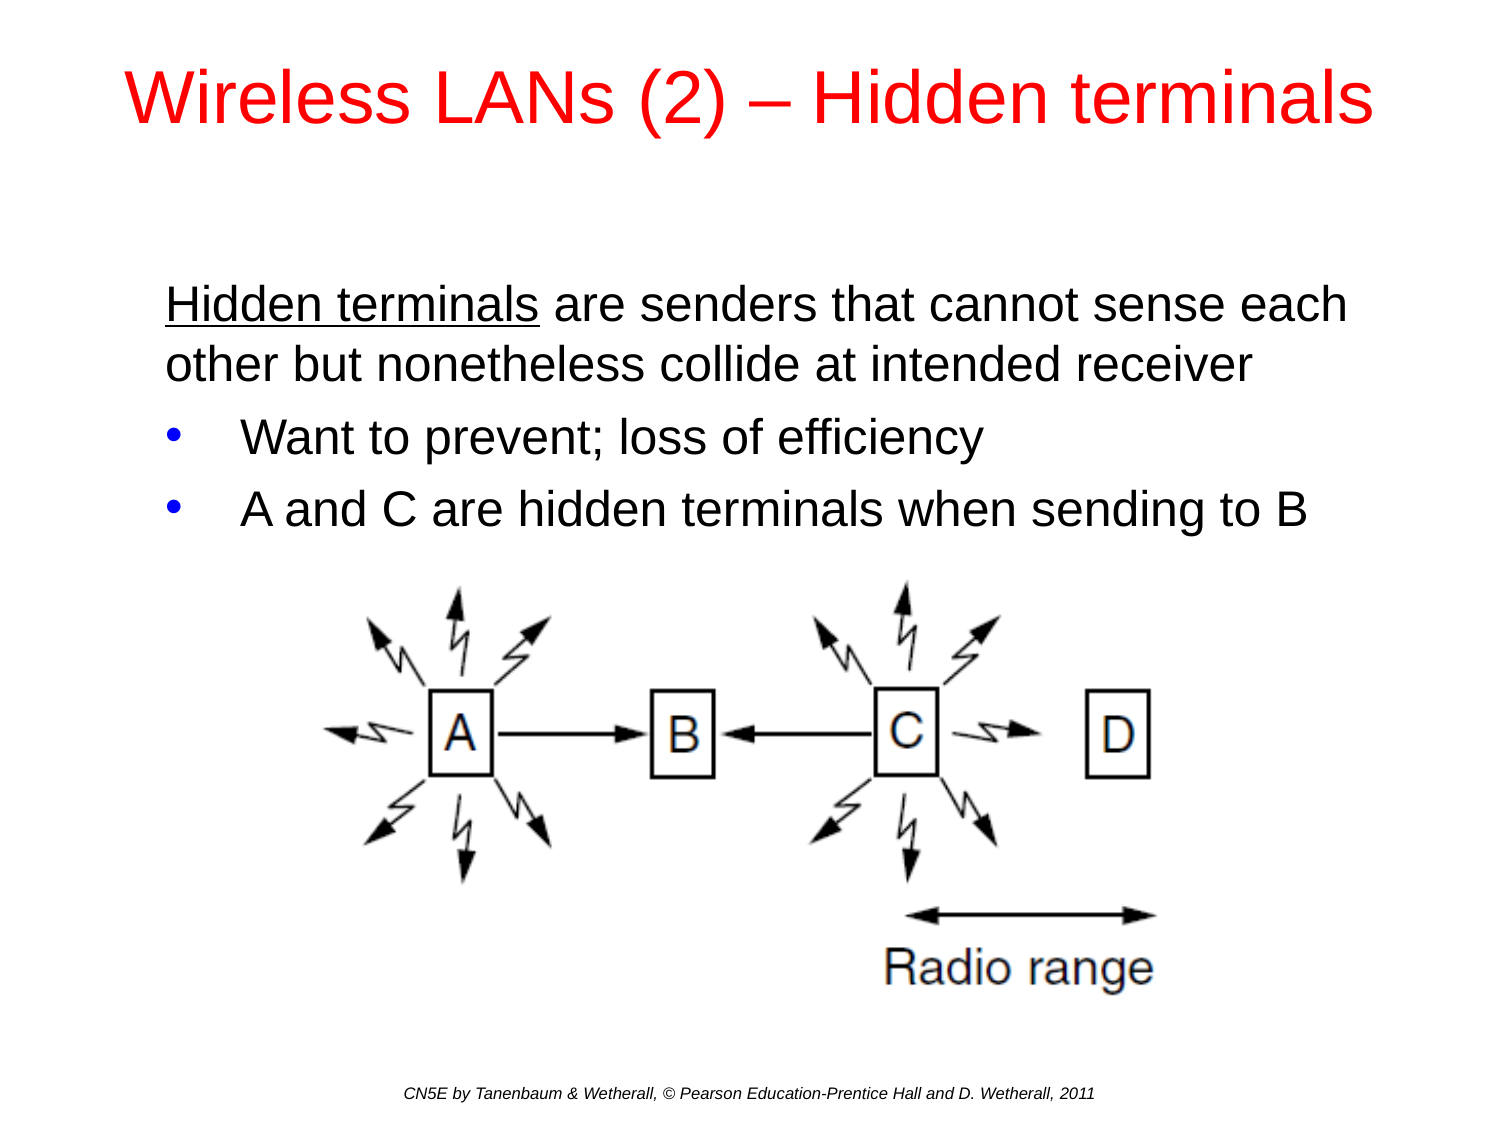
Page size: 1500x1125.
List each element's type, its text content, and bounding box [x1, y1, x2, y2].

picture [281, 565, 1219, 1013]
title Wireless LANs (2) – Hidden terminals [0, 0, 1500, 188]
list Hidden terminals are senders that cannot sense each other but nonetheless collide at intended receiver Want to prevent; loss of efficiency A and C are hidden terminals when sending to B [149, 263, 1429, 1020]
footer CN5E by Tanenbaum & Wetherall, © Pearson Education-Prentice Hall and D. Wetherall, 2011 [0, 1074, 1500, 1125]
